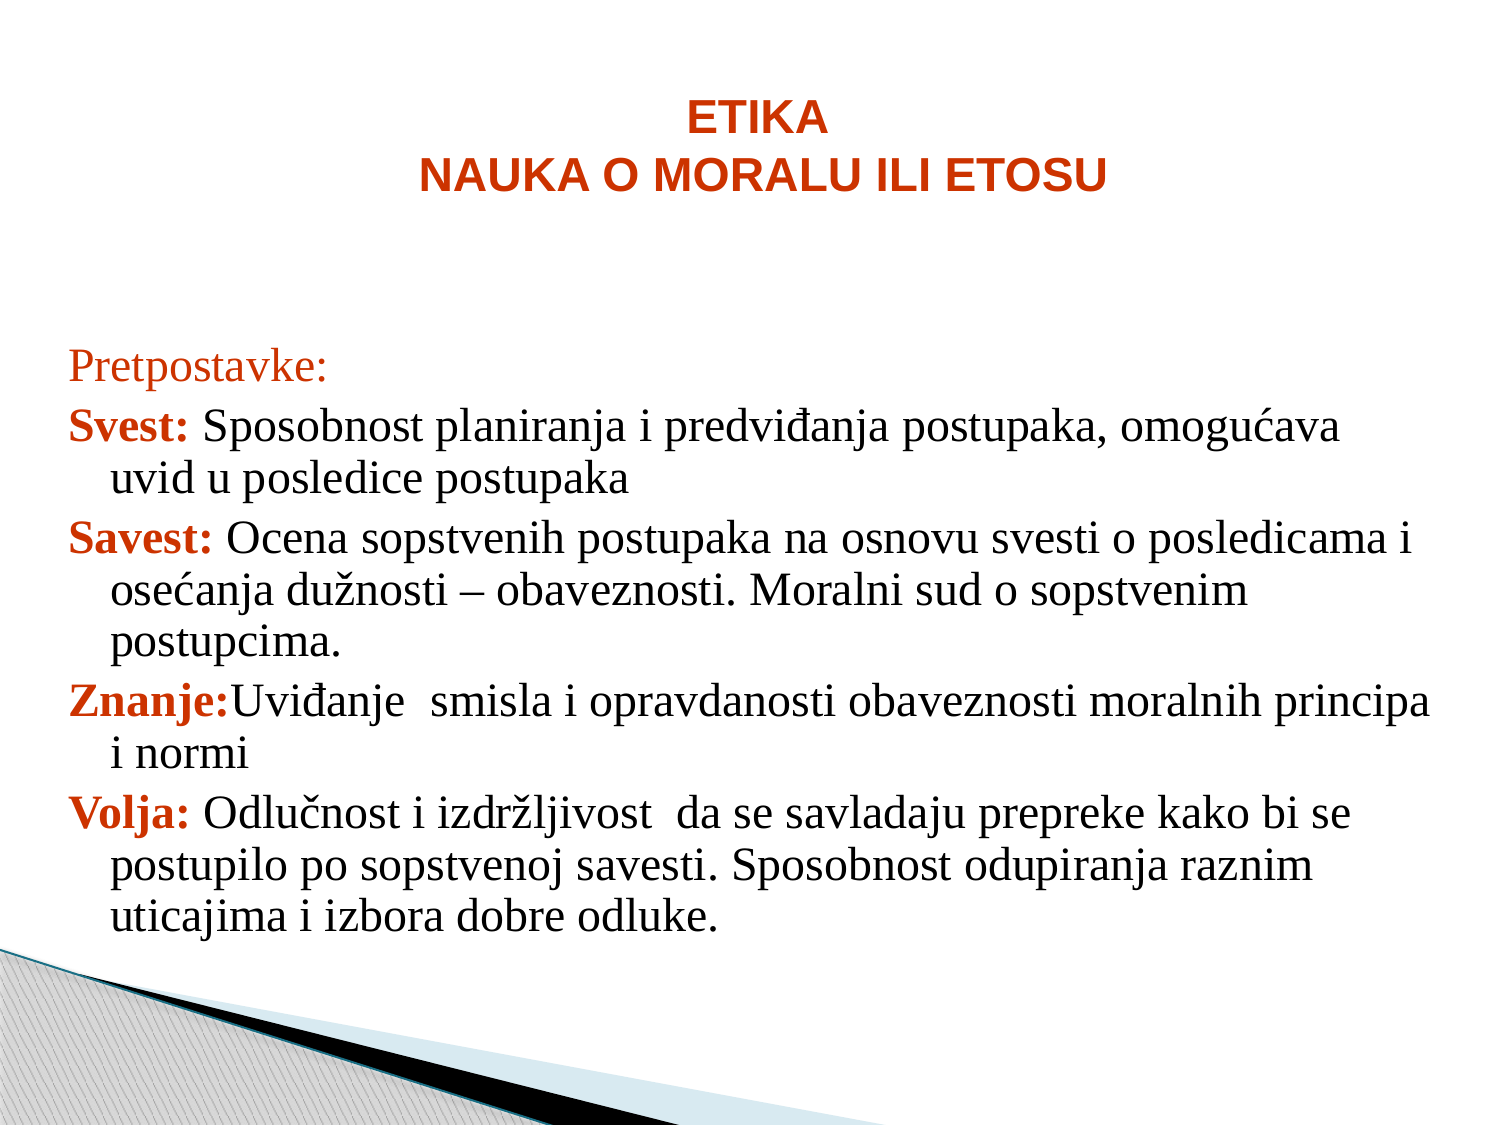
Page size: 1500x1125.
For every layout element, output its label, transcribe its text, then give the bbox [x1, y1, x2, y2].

list Pretpostavke: Svest: Sposobnost planiranja i predviđanja postupaka, omogućava uvid u posledice postupaka Savest: Ocena sopstvenih postupaka na osnovu svesti o posledicama i osećanja dužnosti – obaveznosti. Moralni sud o sopstvenim postupcima. Znanje:Uviđanje smisla i opravdanosti obaveznosti moralnih principa i normi Volja: Odlučnost i izdržljivost da se savladaju prepreke kako bi se postupilo po sopstvenoj savesti. Sposobnost odupiranja raznim uticajima i izbora dobre odluke. [34, 266, 1454, 1010]
title ETIKA NAUKA O MORALU ILI ETOSU [88, 78, 1439, 266]
